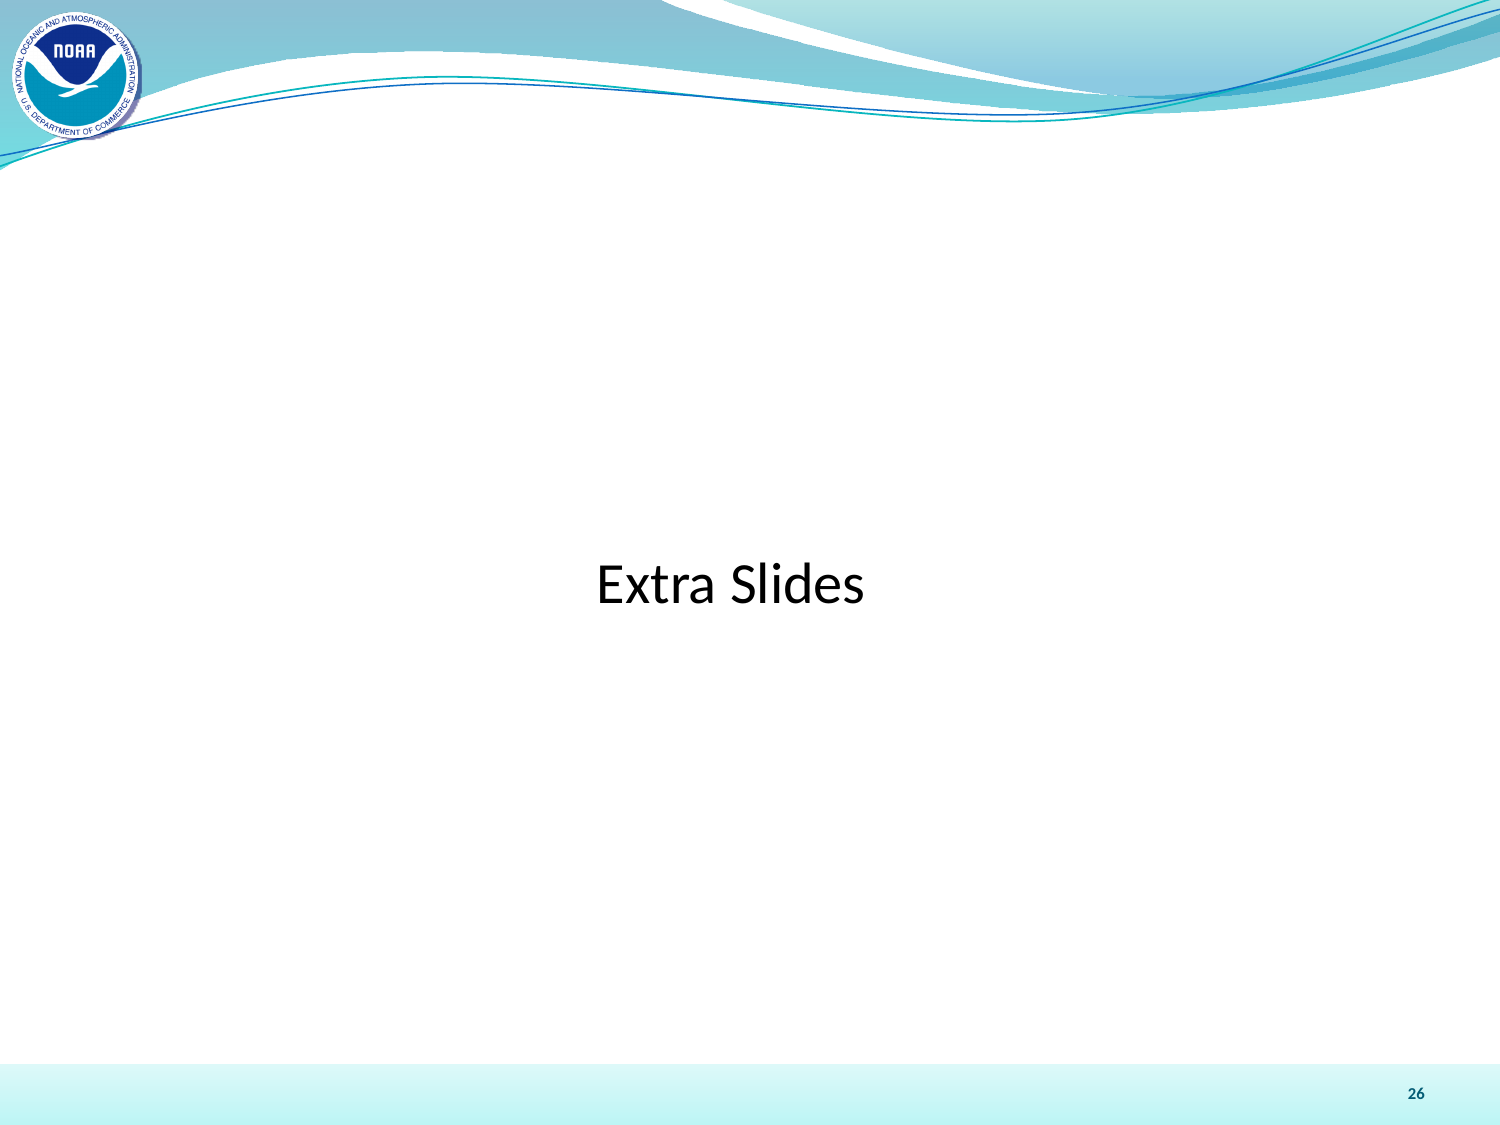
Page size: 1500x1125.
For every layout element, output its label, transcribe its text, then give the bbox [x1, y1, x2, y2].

picture [12, 12, 138, 138]
slide_number 26 [1299, 1042, 1425, 1103]
text_box Extra Slides [312, 537, 1150, 623]
